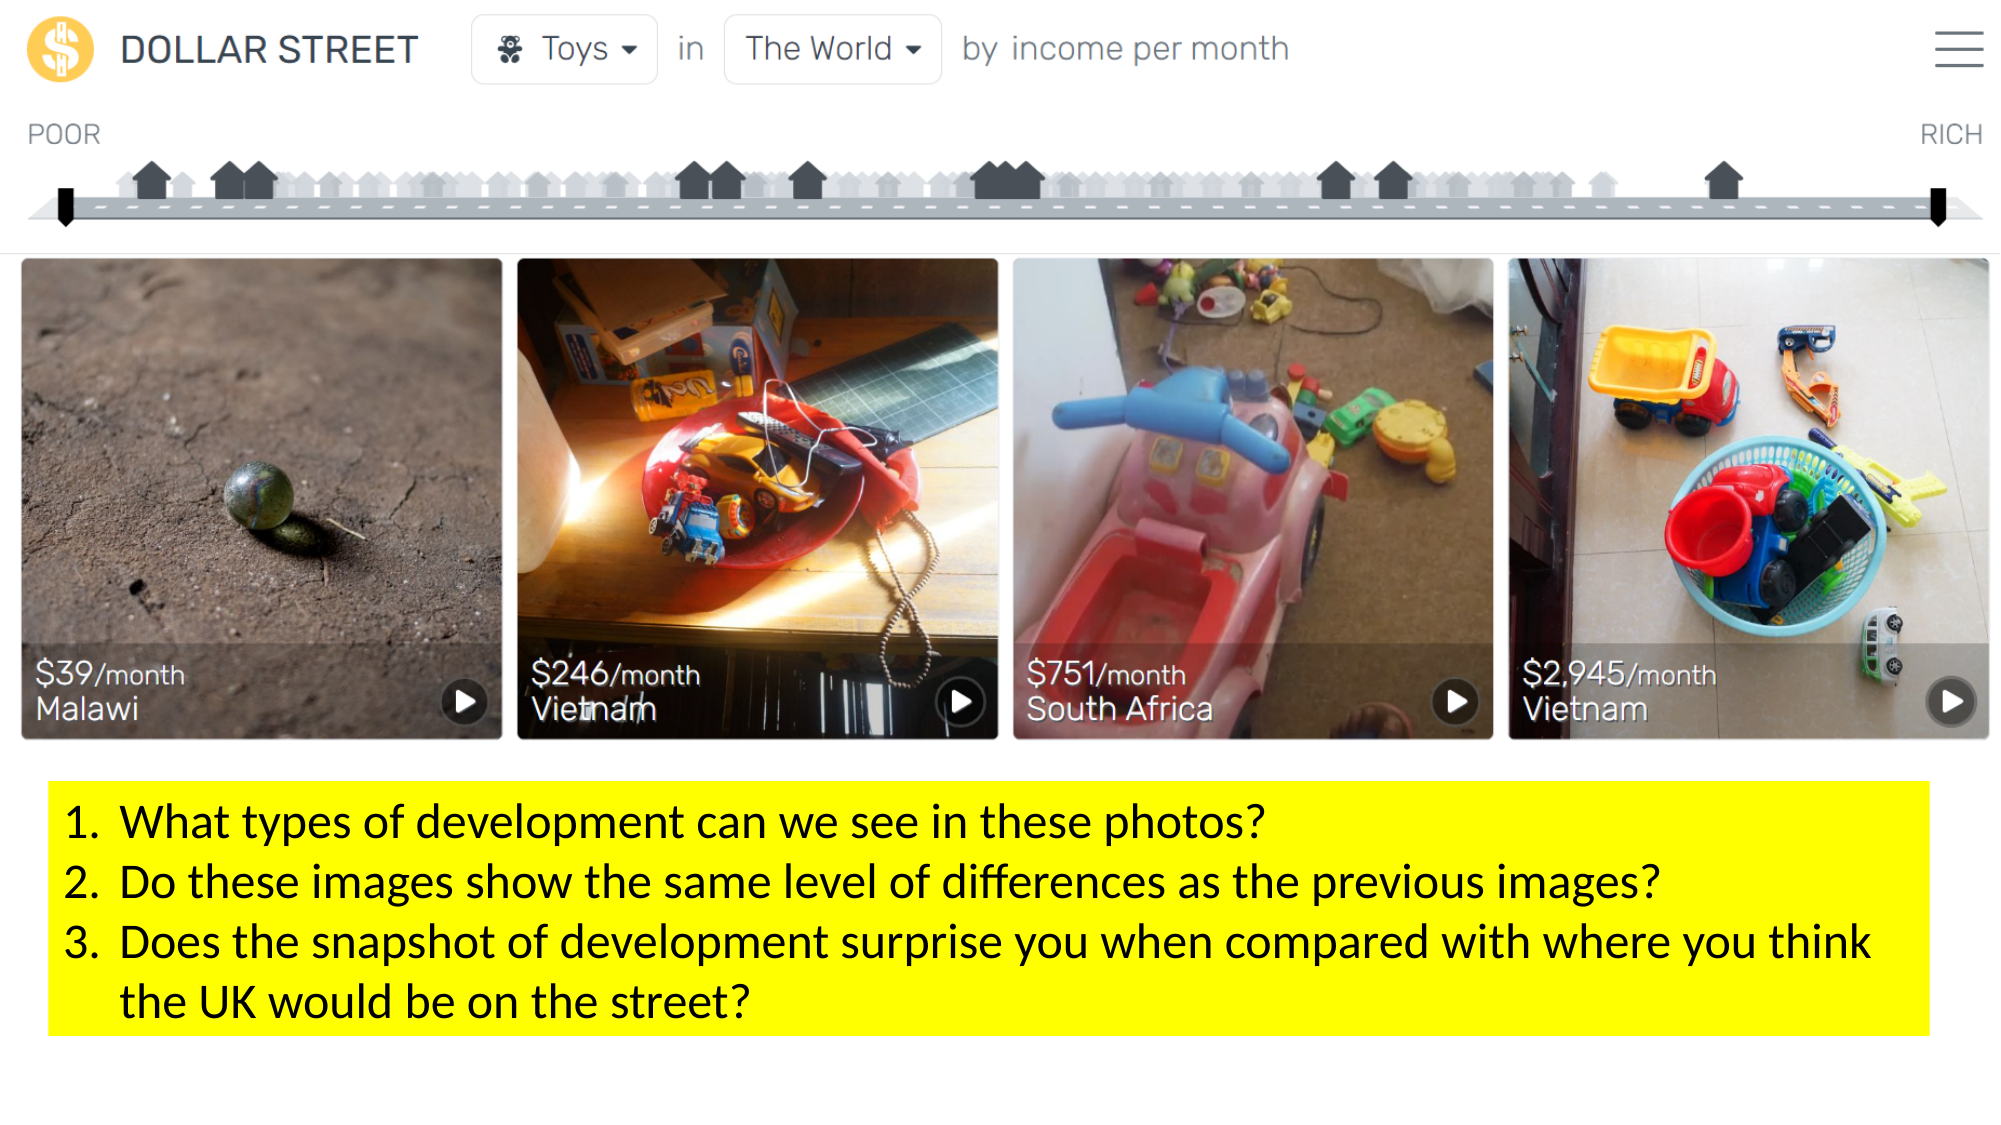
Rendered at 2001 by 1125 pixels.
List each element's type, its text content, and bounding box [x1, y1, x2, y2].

picture [0, 11, 2000, 745]
text_box What types of development can we see in these photos? Do these images show the same level of differences as the previous images? Does the snapshot of development surprise you when compared with where you think the UK would be on the street? [48, 781, 1930, 1036]
